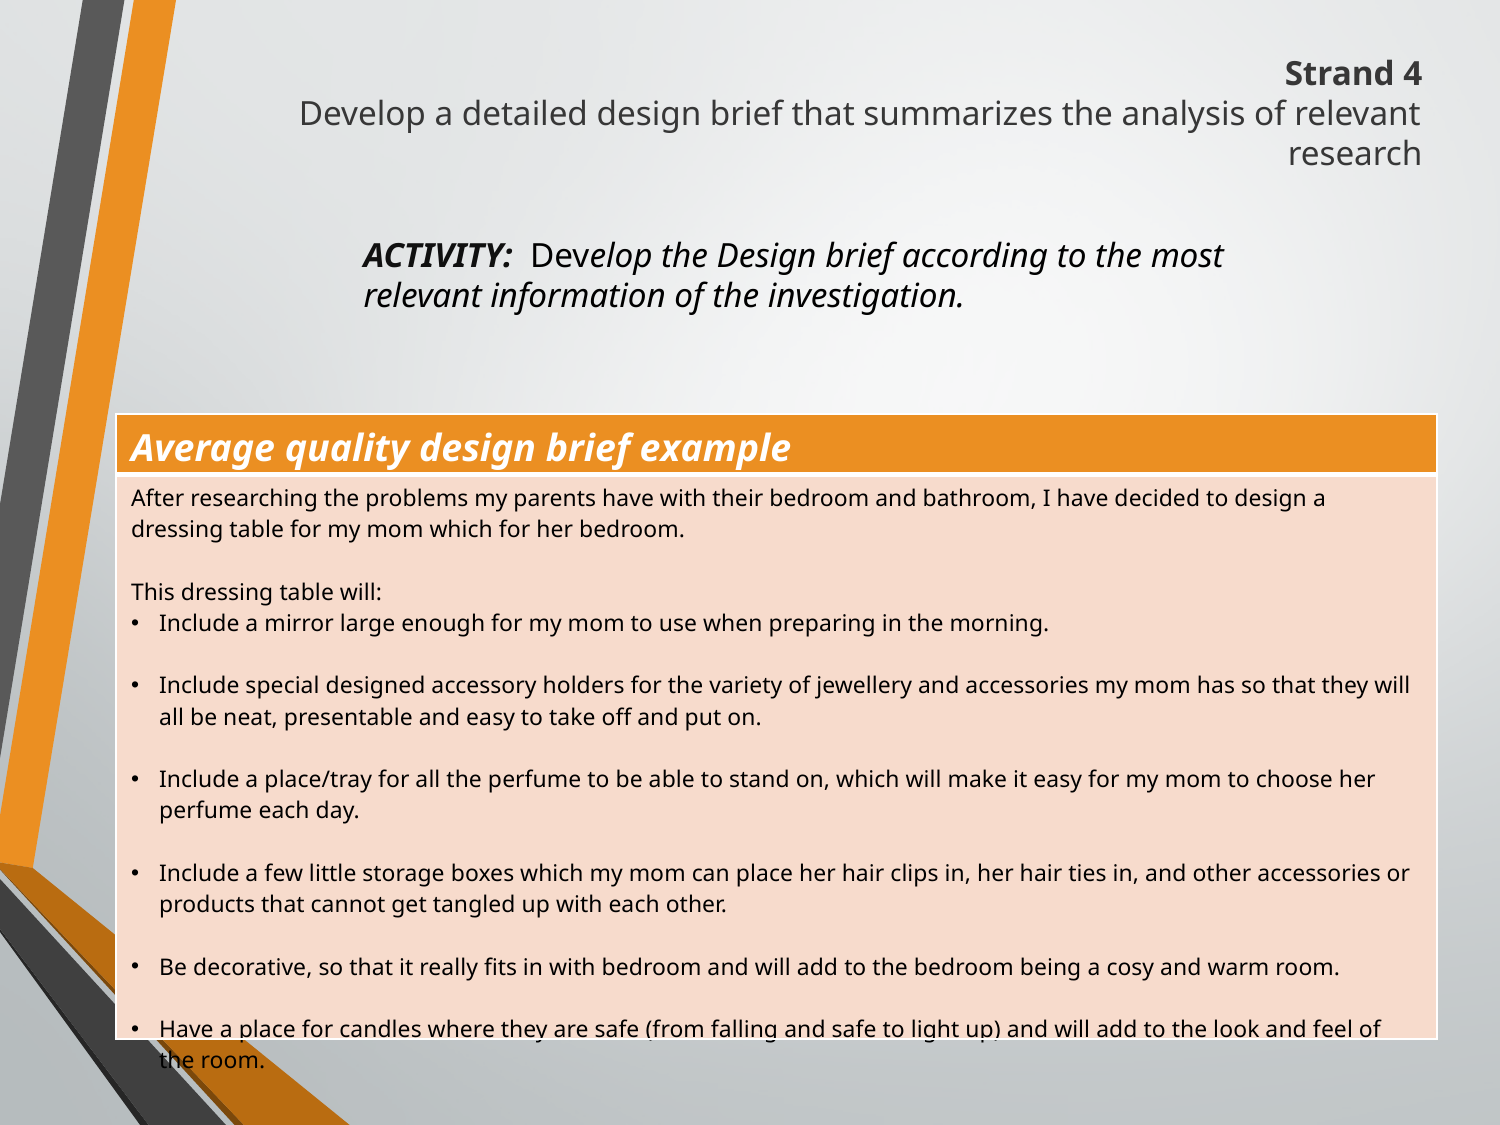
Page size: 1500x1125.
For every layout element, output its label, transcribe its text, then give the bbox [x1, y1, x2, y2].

table_cell After researching the problems my parents have with their bedroom and bathroom, I have decided to design a dressing table for my mom which for her bedroom. This dressing table will: Include a mirror large enough for my mom to use when preparing in the morning. Include special designed accessory holders for the variety of jewellery and accessories my mom has so that they will all be neat, presentable and easy to take off and put on. Include a place/tray for all the perfume to be able to stand on, which will make it easy for my mom to choose her perfume each day. Include a few little storage boxes which my mom can place her hair clips in, her hair ties in, and other accessories or products that cannot get tangled up with each other. Be decorative, so that it really fits in with bedroom and will add to the bedroom being a cosy and warm room. Have a place for candles where they are safe (from falling and safe to light up) and will add to the look and feel of the room. [117, 477, 1436, 1038]
text_box ACTIVITY: Develop the Design brief according to the most relevant information of the investigation. [348, 226, 1240, 322]
text_box Strand 4 Develop a detailed design brief that summarizes the analysis of relevant research [150, 45, 1438, 225]
table_header Average quality design brief example [117, 415, 1436, 472]
